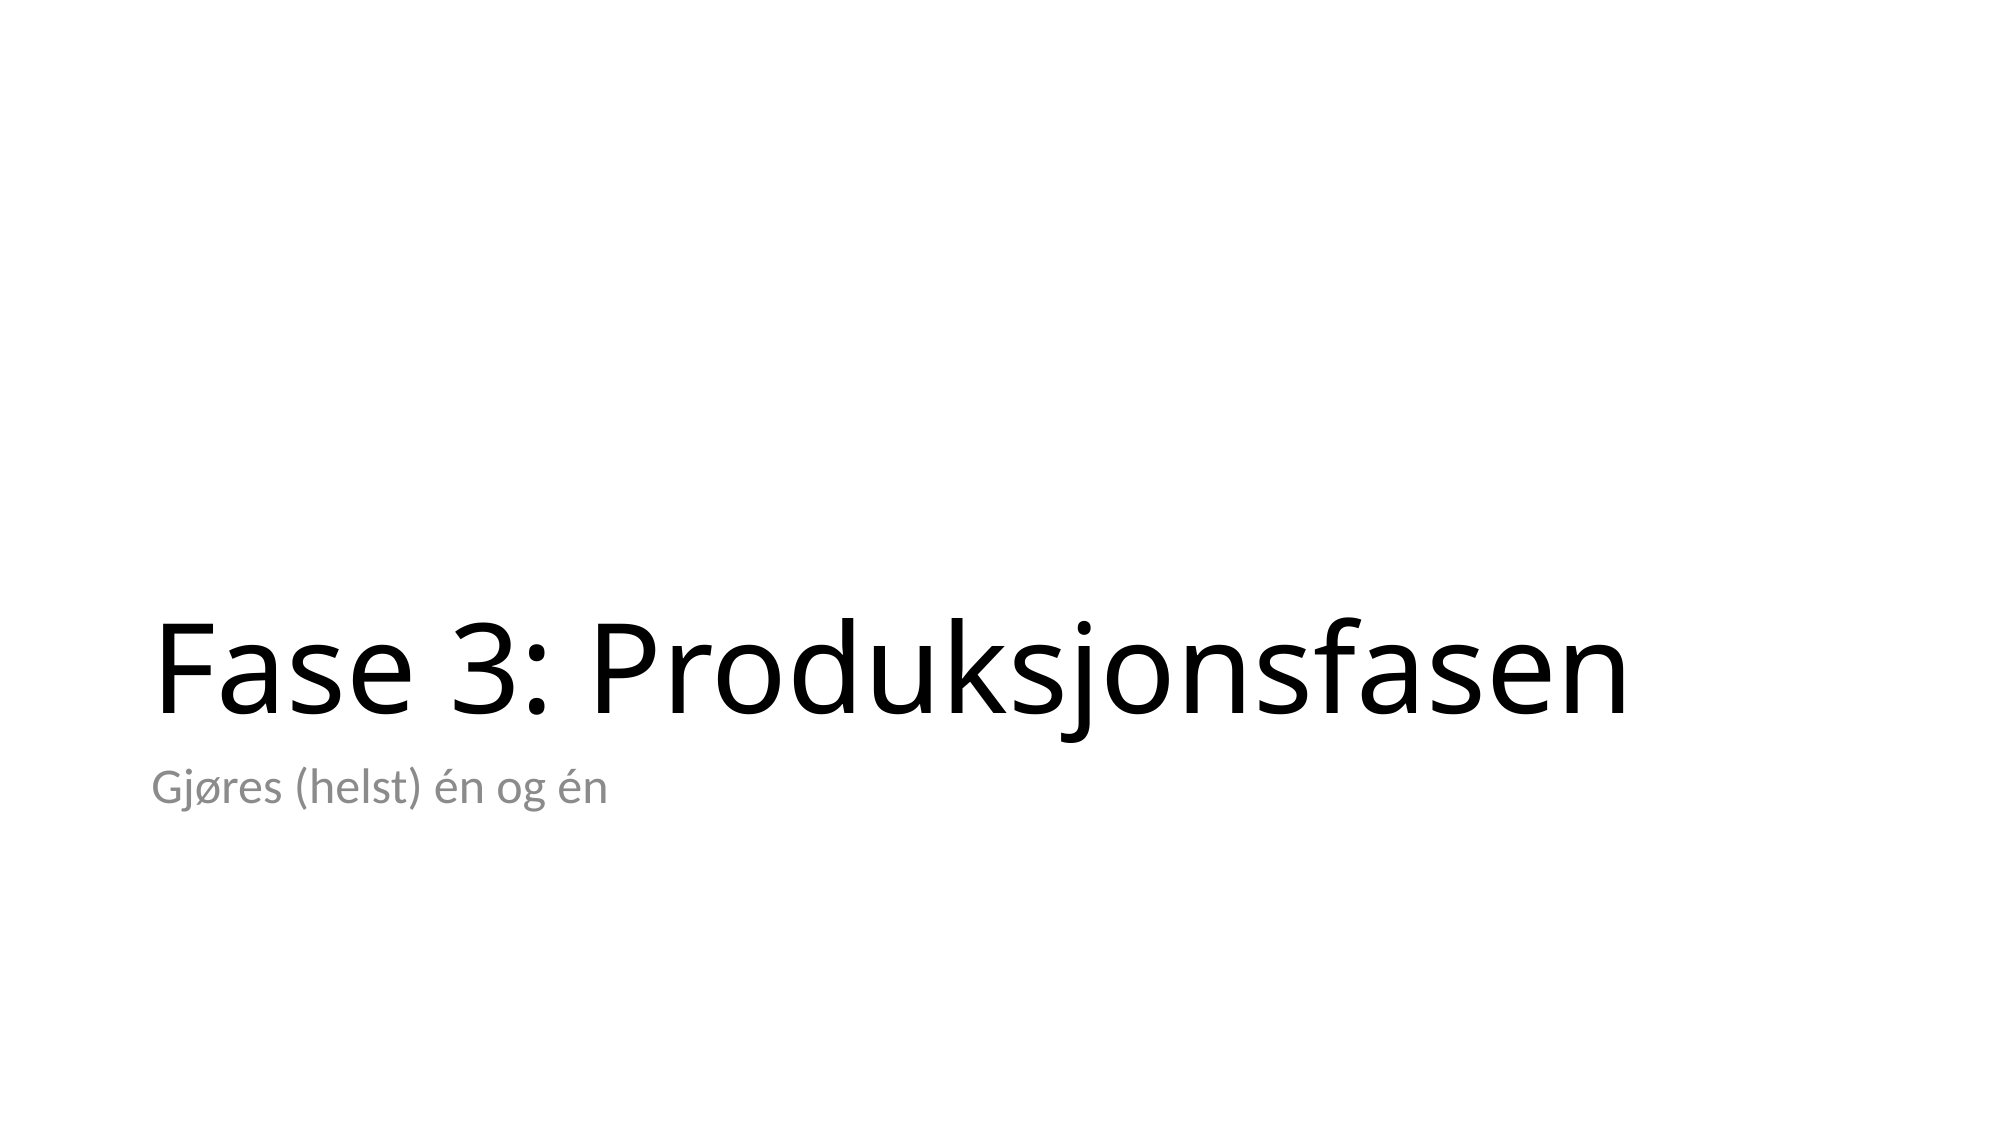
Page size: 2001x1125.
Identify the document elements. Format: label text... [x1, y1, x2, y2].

list Gjøres (helst) én og én [136, 752, 1862, 999]
title Fase 3: Produksjonsfasen [136, 280, 1862, 749]
